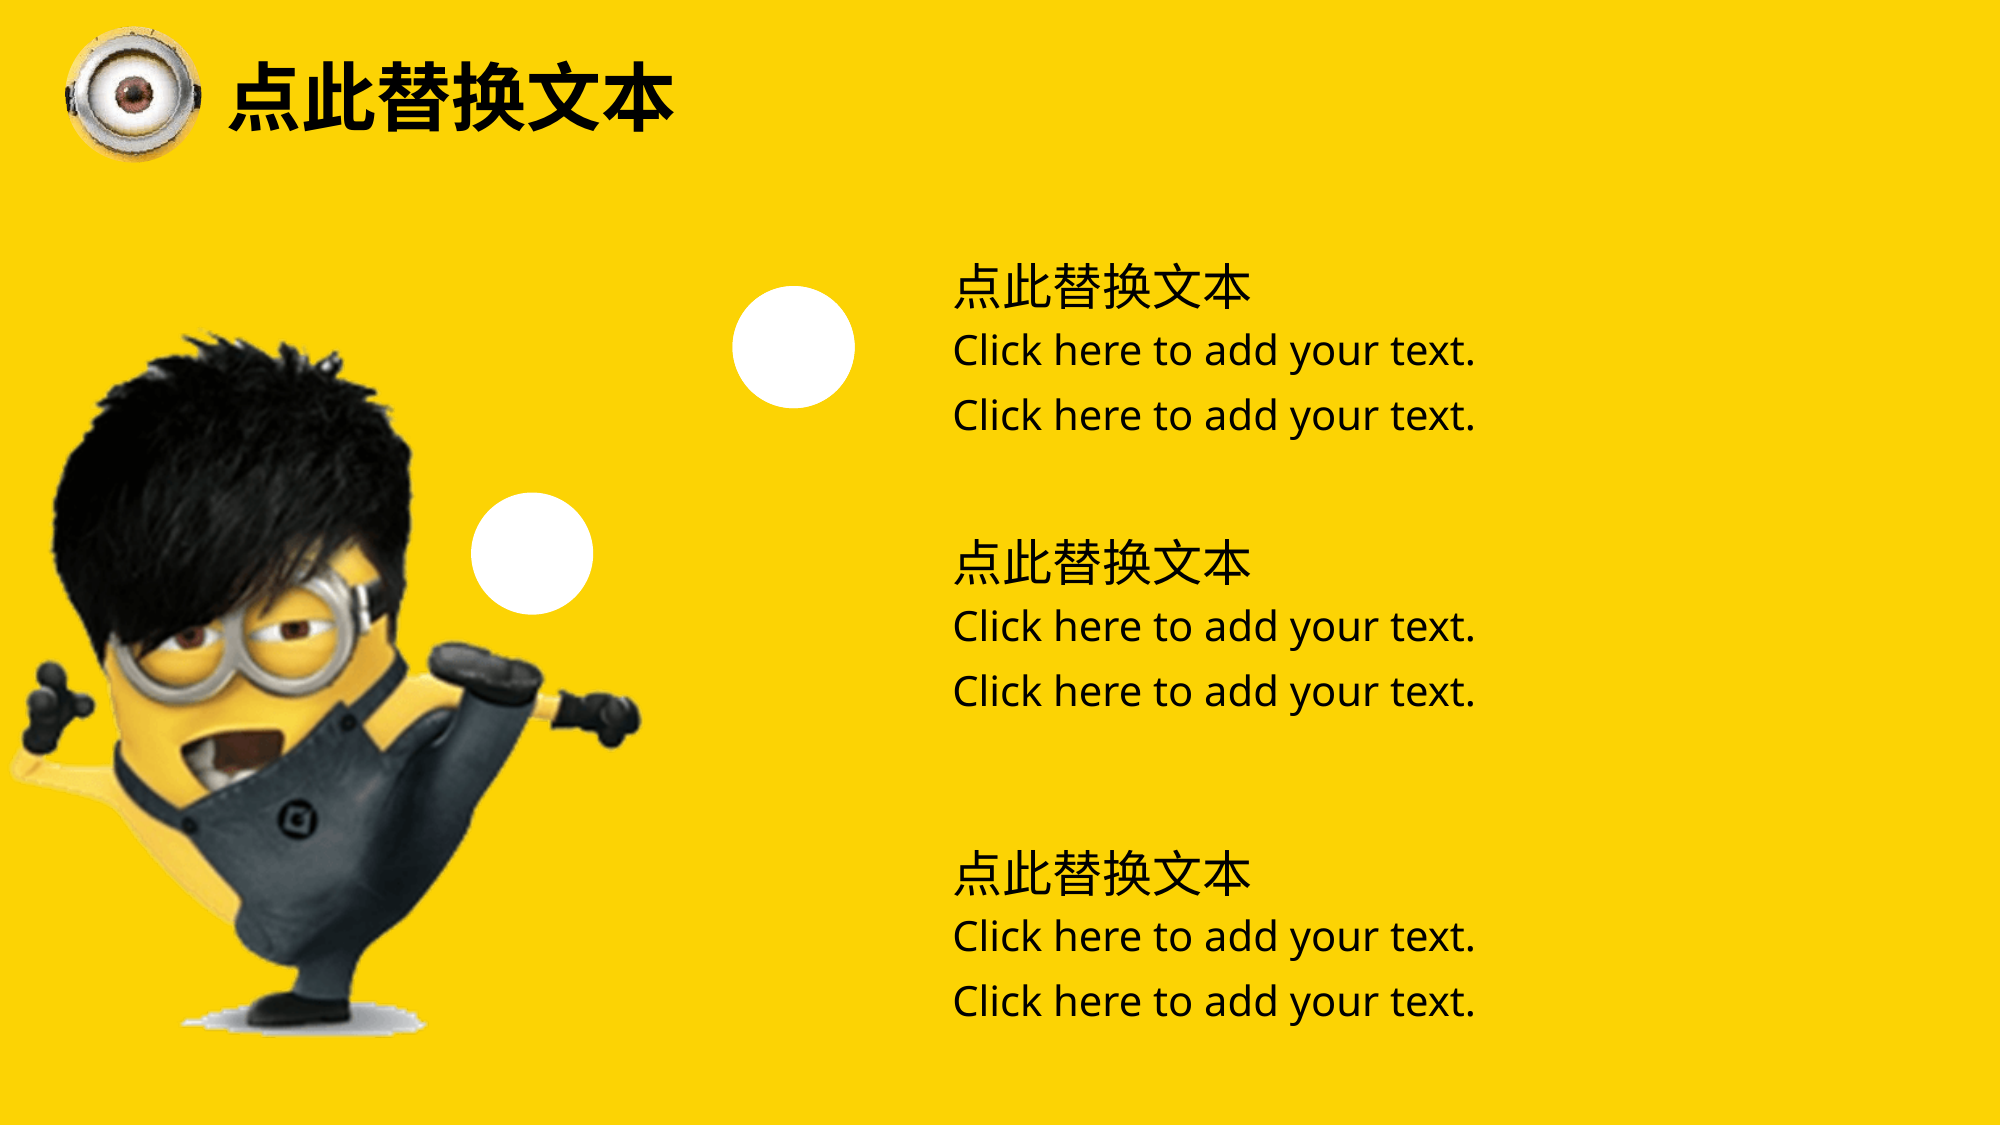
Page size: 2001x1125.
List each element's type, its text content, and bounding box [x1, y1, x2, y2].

text_box Click here to add your text. Click here to add your text. [937, 887, 1604, 1033]
text_box 点此替换文本 [937, 230, 1317, 323]
text_box [731, 285, 856, 410]
text_box 点此替换文本 [937, 816, 1317, 910]
picture [0, 268, 672, 1074]
text_box Click here to add your text. Click here to add your text. [937, 576, 1604, 722]
text_box 点此替换文本 [937, 506, 1317, 599]
title 点此替换文本 [211, 0, 1301, 197]
text_box Click here to add your text. Click here to add your text. [937, 301, 1604, 446]
picture [65, 26, 202, 163]
